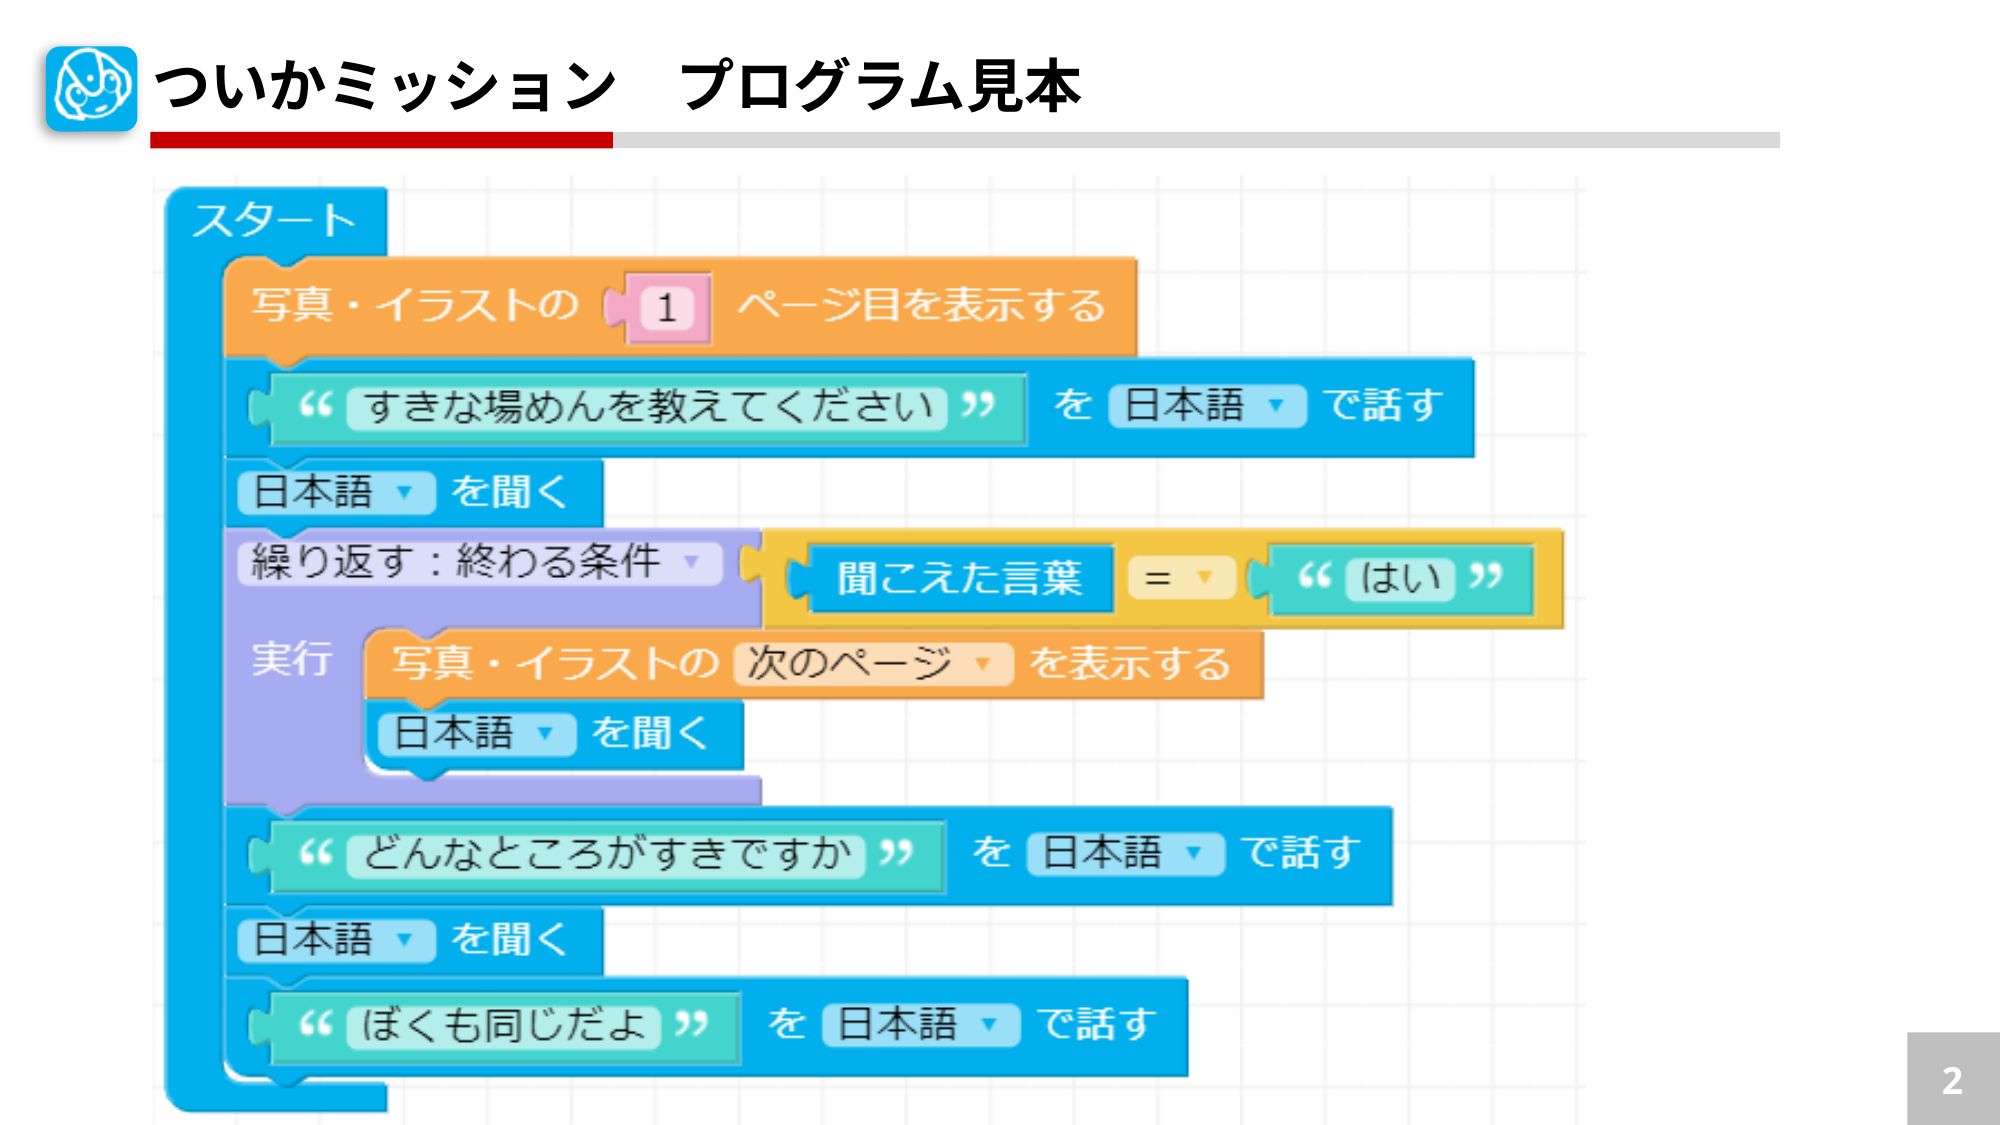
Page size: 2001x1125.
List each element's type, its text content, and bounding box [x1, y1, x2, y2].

slide_number 2 [1906, 1049, 1999, 1110]
picture [151, 174, 1589, 1125]
title ついかミッション プログラム見本 [137, 29, 1793, 149]
picture [45, 121, 55, 132]
picture [45, 46, 55, 57]
picture [128, 46, 138, 56]
picture [55, 46, 132, 120]
picture [128, 122, 138, 132]
